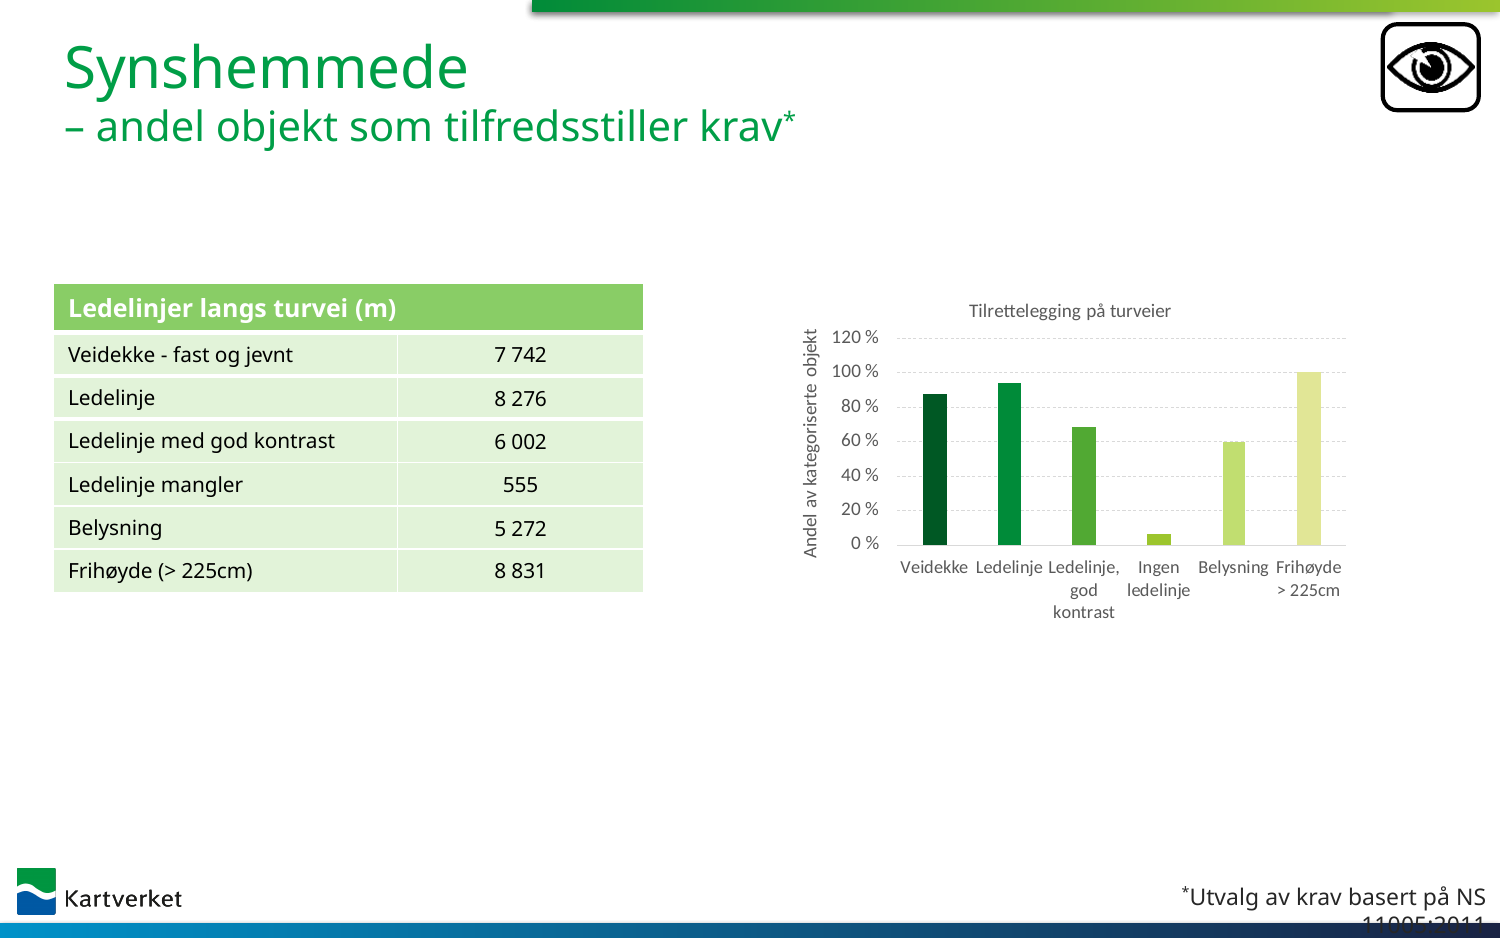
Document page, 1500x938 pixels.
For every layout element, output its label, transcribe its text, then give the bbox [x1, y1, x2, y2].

table_header Ledelinjer langs turvei (m) [54, 284, 643, 330]
picture [791, 291, 1349, 630]
table_cell Ledelinje [54, 378, 397, 417]
table_cell 6 002 [398, 421, 643, 462]
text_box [1382, 24, 1480, 111]
table_cell 555 [398, 463, 643, 505]
table_cell 5 272 [398, 507, 643, 548]
table_cell Belysning [54, 507, 397, 548]
table_cell 8 276 [398, 378, 643, 417]
table_cell 7 742 [398, 335, 643, 374]
table_cell Ledelinje med god kontrast [54, 421, 397, 462]
text_box *Utvalg av krav basert på NS 11005:2011 [1068, 873, 1500, 938]
table_cell 8 831 [398, 550, 643, 592]
table_cell Frihøyde (> 225cm) [54, 550, 397, 592]
table_cell Ledelinje mangler [54, 463, 397, 505]
text_box Synshemmede – andel objekt som tilfredsstiller krav* [49, 24, 1431, 158]
table_cell Veidekke - fast og jevnt [54, 335, 397, 374]
